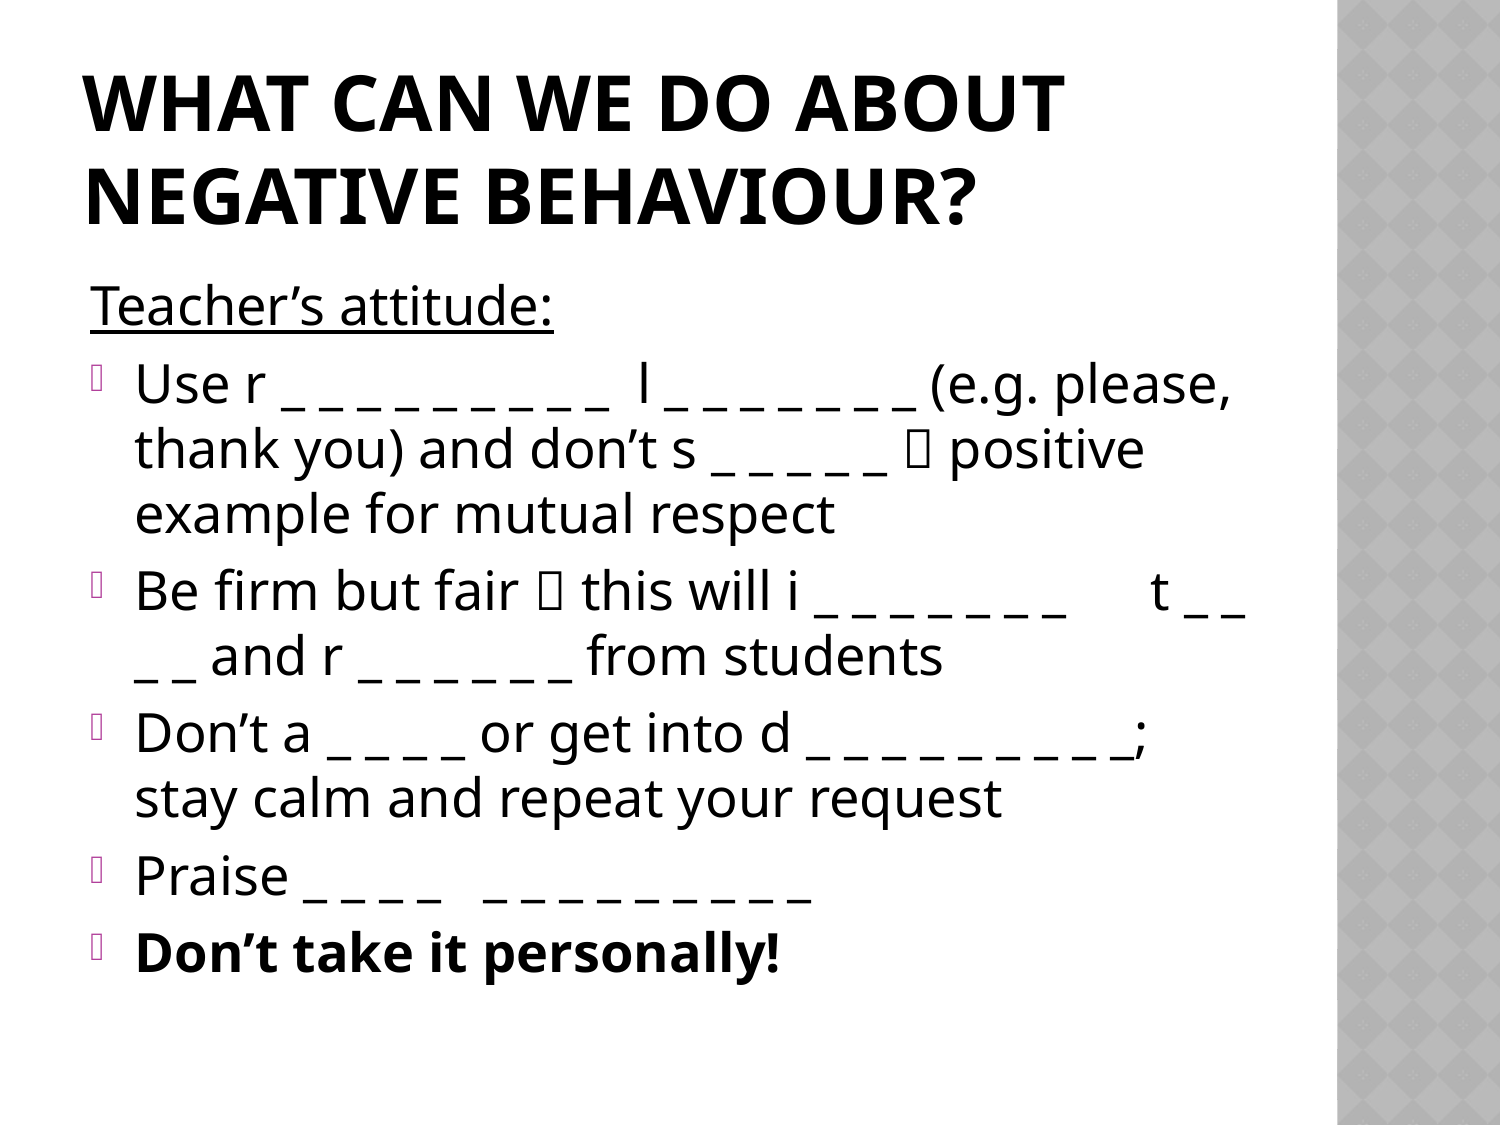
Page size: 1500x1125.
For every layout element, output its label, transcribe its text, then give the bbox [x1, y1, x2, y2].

title What can we do about negative behaviour? [75, 52, 1263, 240]
list Teacher’s attitude: Use r _ _ _ _ _ _ _ _ _ l _ _ _ _ _ _ _ (e.g. please, thank you) and don’t s _ _ _ _ _  positive example for mutual respect Be firm but fair  this will i _ _ _ _ _ _ _ t _ _ _ _ and r _ _ _ _ _ _ from students Don’t a _ _ _ _ or get into d _ _ _ _ _ _ _ _ _; stay calm and repeat your request Praise _ _ _ _ _ _ _ _ _ _ _ _ _ Don’t take it personally! [74, 263, 1263, 1060]
